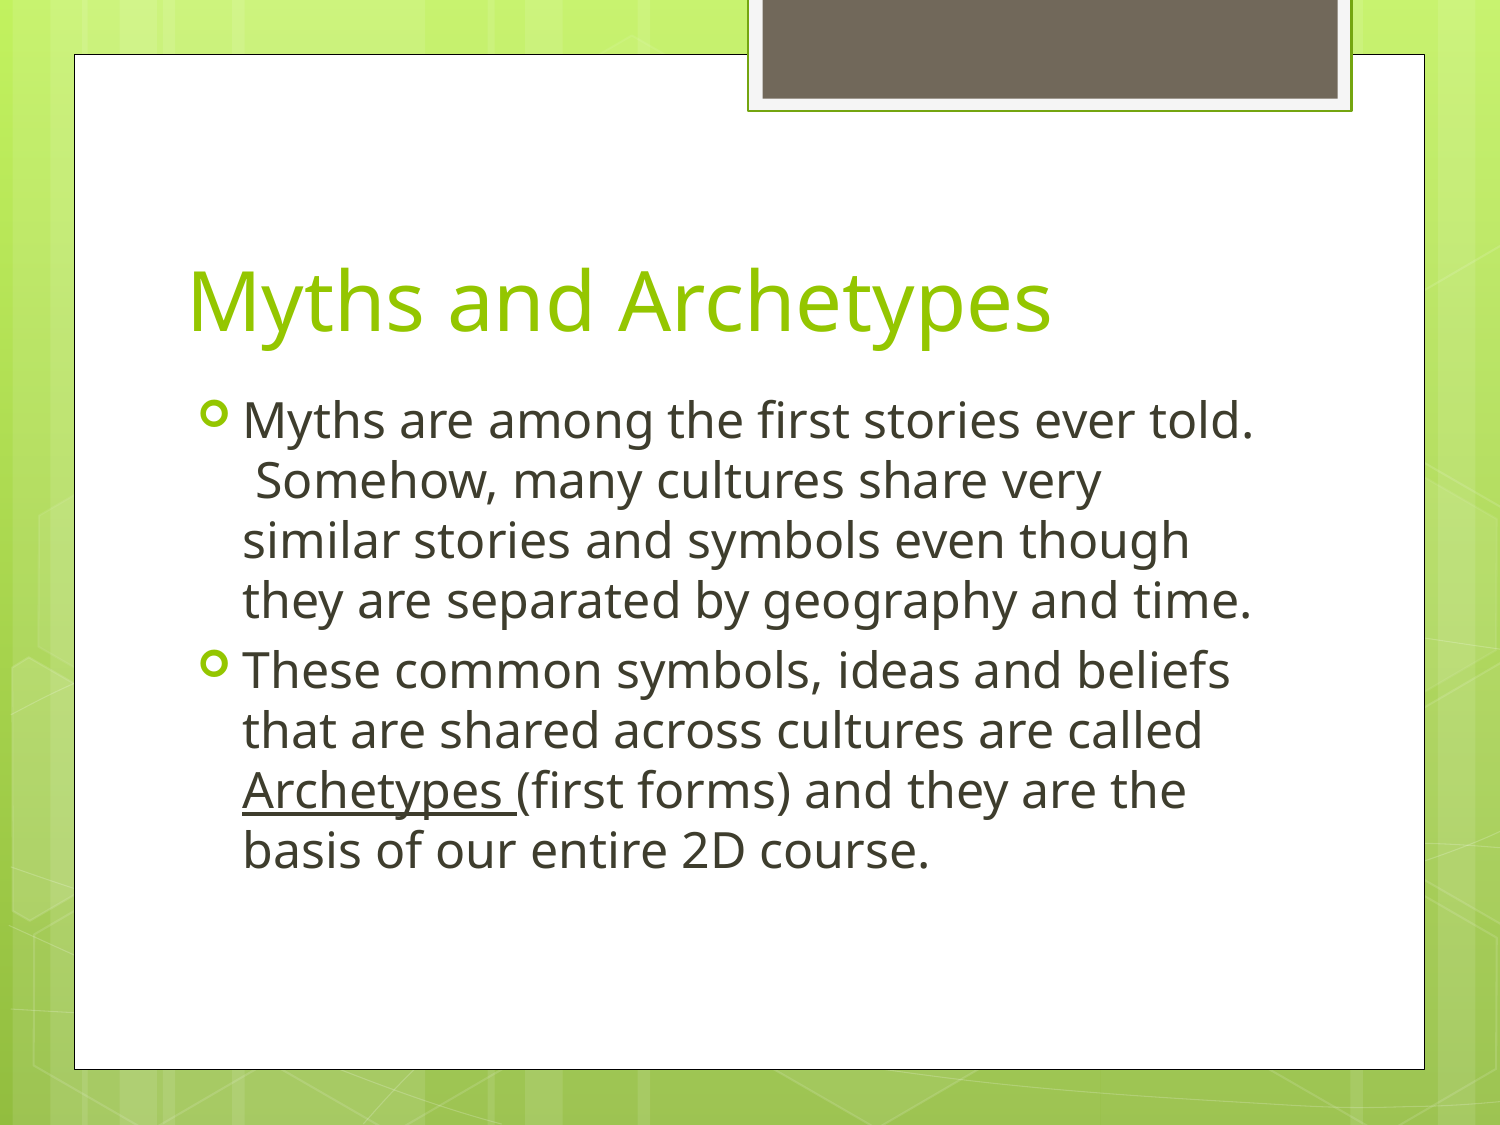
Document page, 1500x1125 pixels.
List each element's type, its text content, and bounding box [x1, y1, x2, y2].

title Myths and Archetypes [171, 168, 1324, 357]
list Myths are among the first stories ever told. Somehow, many cultures share very similar stories and symbols even though they are separated by geography and time. These common symbols, ideas and beliefs that are shared across cultures are called Archetypes (first forms) and they are the basis of our entire 2D course. [171, 381, 1283, 957]
